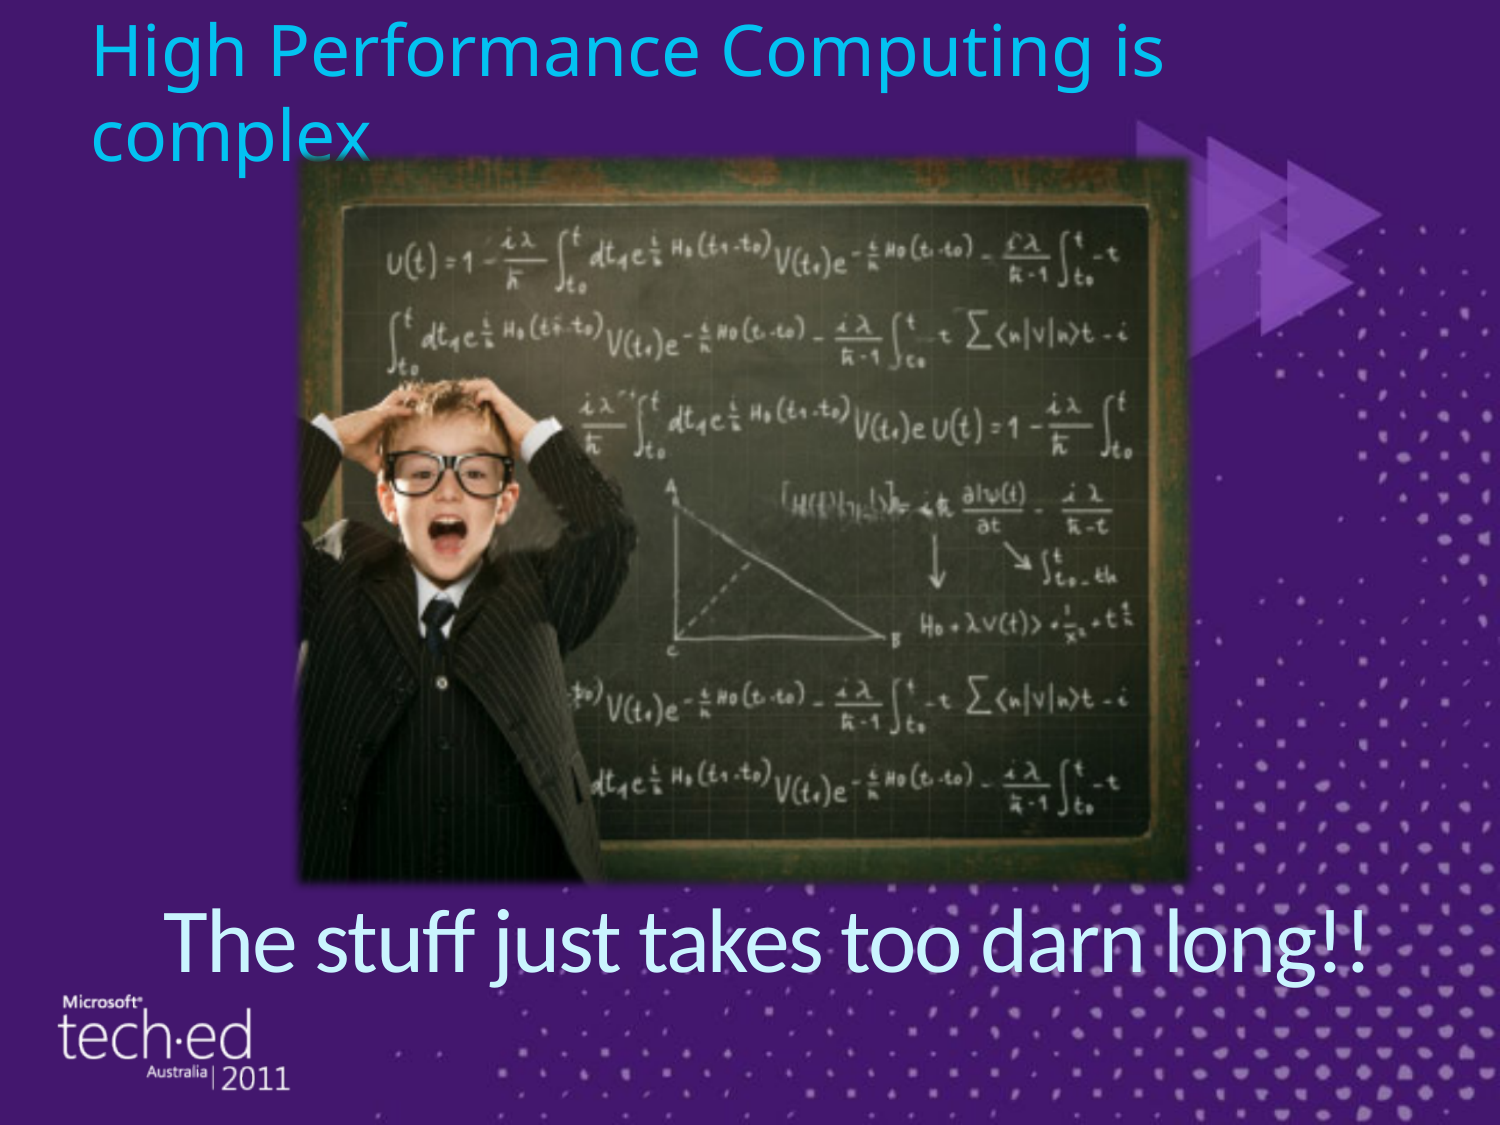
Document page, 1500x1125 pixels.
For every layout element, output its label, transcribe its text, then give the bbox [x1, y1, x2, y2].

title High Performance Computing is complex [75, 0, 1425, 185]
picture [0, 0, 1500, 1125]
text_box The stuff just takes too darn long!! [82, 893, 1455, 993]
